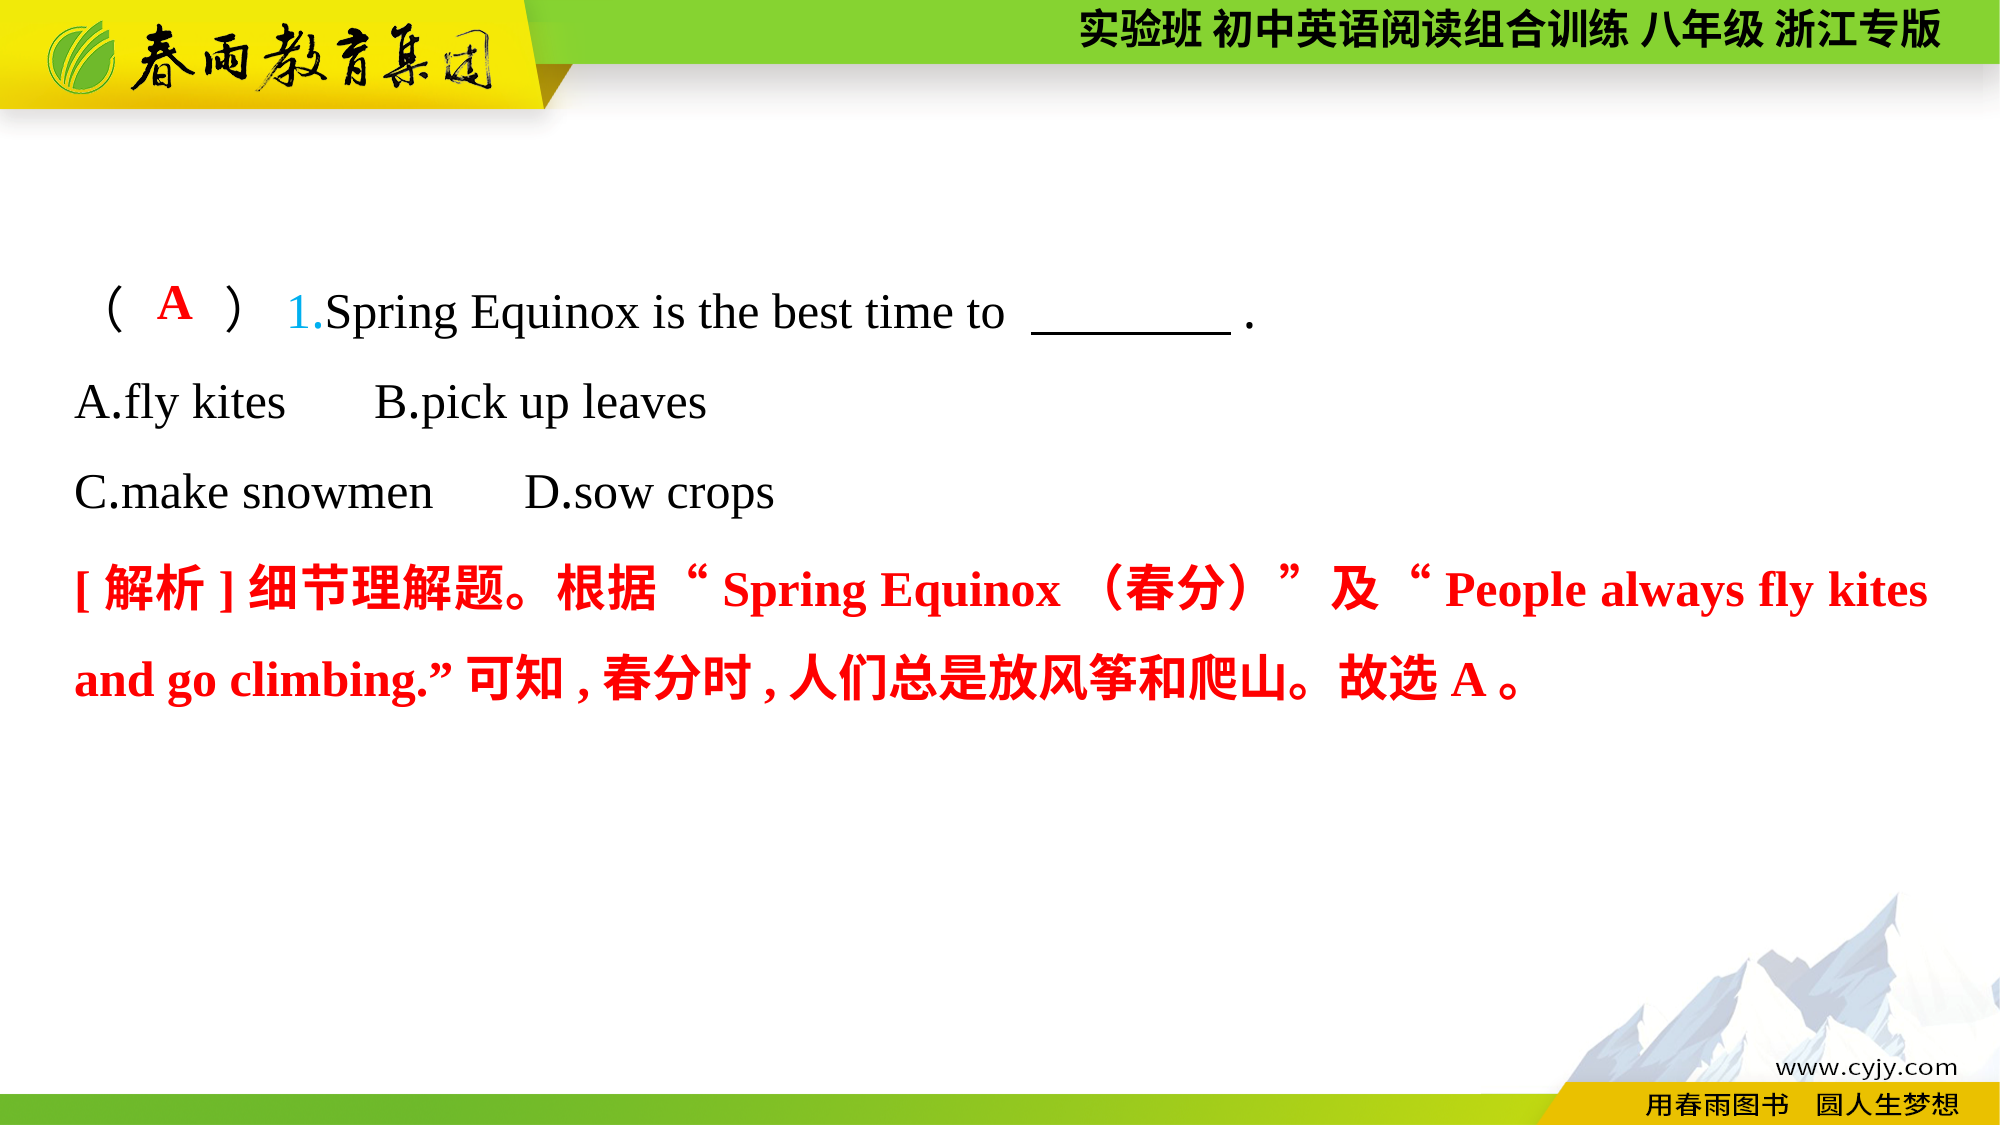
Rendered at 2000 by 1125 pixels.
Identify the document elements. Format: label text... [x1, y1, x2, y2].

picture [0, 0, 2000, 1125]
list （ ）1.Spring Equinox is the best time to . A.fly kites B.pick up leaves C.make snowmen D.sow crops [59, 240, 1944, 517]
text_box A [142, 262, 208, 337]
text_box [解析]细节理解题。根据“Spring Equinox（春分）”及“People always fly kites and go climbing.”可知,春分时,人们总是放风筝和爬山。故选A。 [59, 518, 1944, 714]
